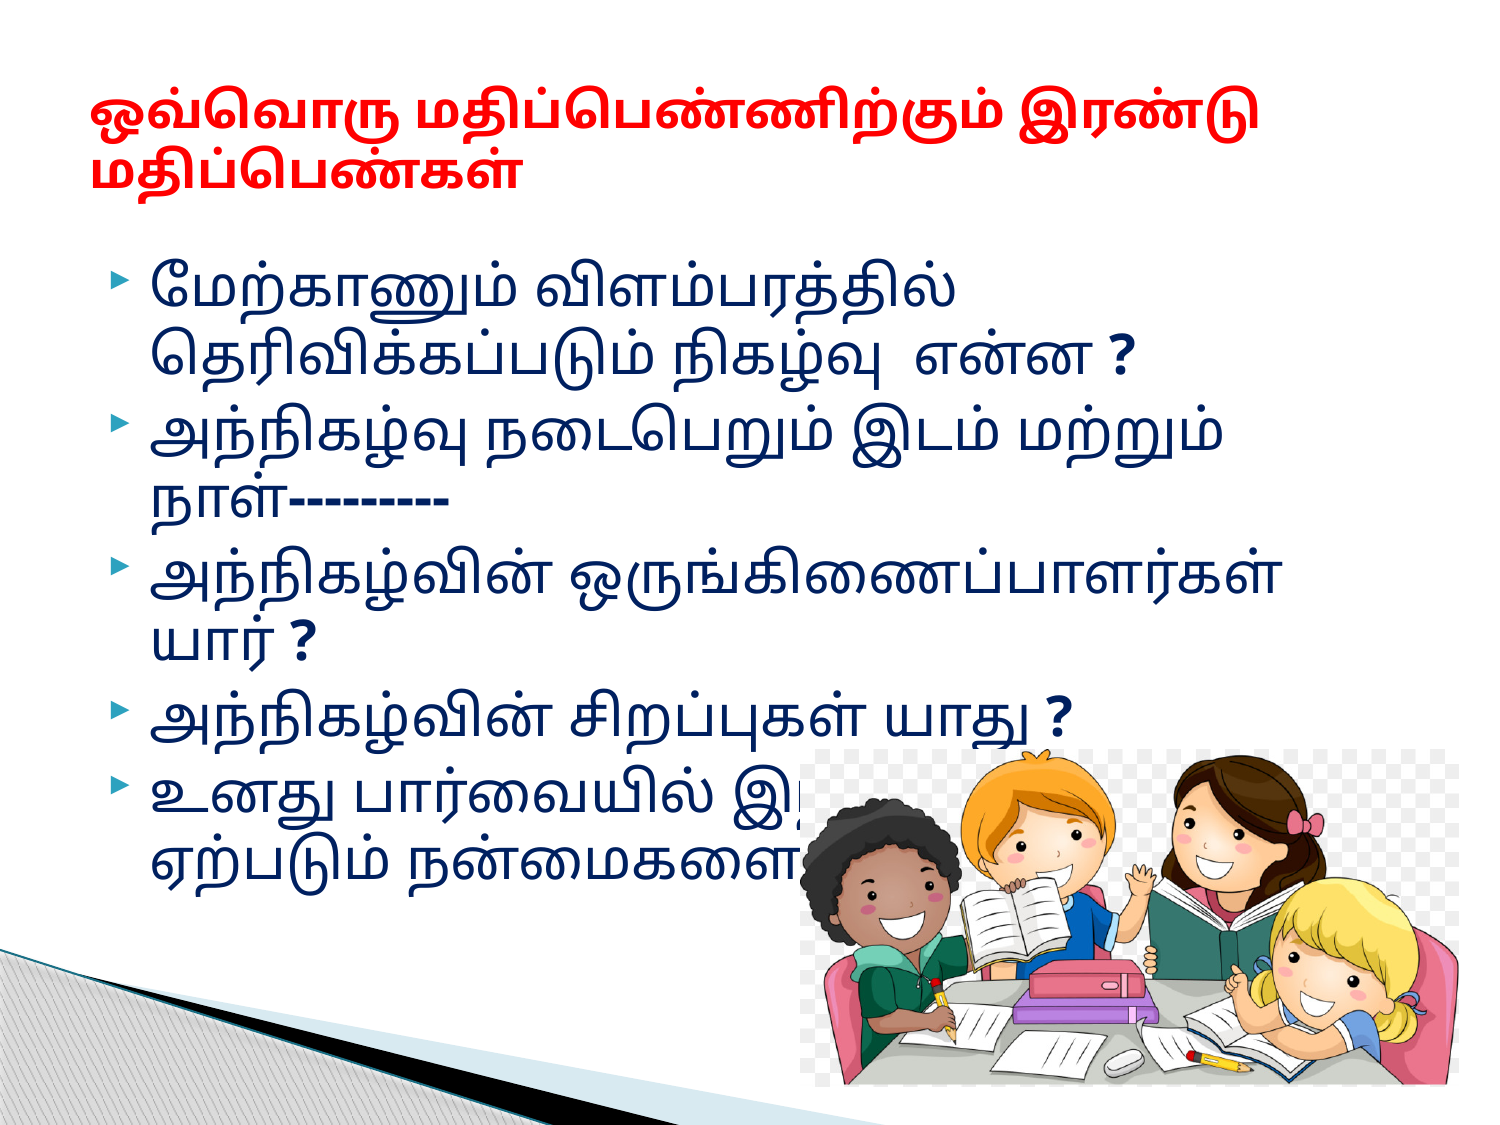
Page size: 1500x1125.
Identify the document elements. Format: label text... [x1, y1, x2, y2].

picture [799, 749, 1459, 1087]
list மேற்காணும் விளம்பரத்தில் தெரிவிக்கப்படும் நிகழ்வு என்ன ? அந்நிகழ்வு நடைபெறும் இடம் மற்றும் நாள்--------- அந்நிகழ்வின் ஒருங்கிணைப்பாளர்கள் யார் ? அந்நிகழ்வின் சிறப்புகள் யாது ? உனது பார்வையில் இந்நிகழ்வினால் ஏற்படும் நன்மைகளை பட்டியலிடு [75, 243, 1475, 1013]
title ஒவ்வொரு மதிப்பெண்ணிற்கும் இரண்டு மதிப்பெண்கள் [75, 45, 1425, 233]
